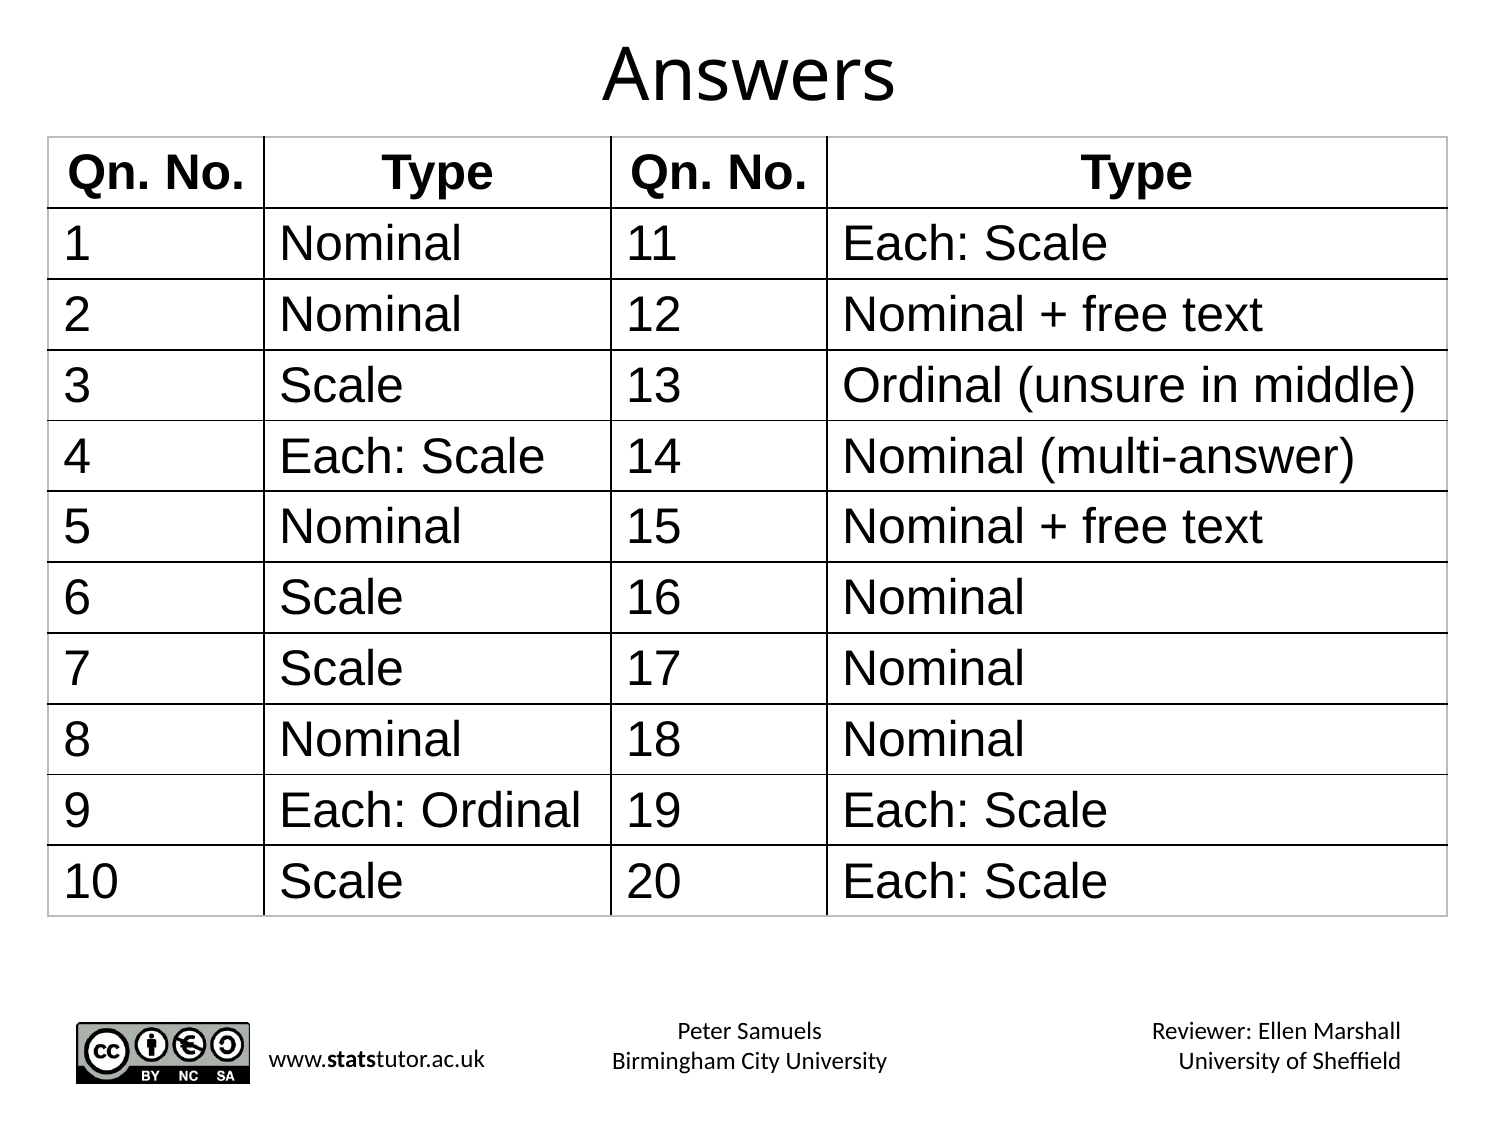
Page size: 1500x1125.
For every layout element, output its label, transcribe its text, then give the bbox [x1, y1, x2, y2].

table_cell 13 [612, 351, 826, 420]
table_cell 3 [49, 351, 263, 420]
table_cell Scale [265, 634, 610, 703]
table_cell Scale [265, 351, 610, 420]
table_cell 19 [612, 775, 826, 844]
table_header Qn. No. [49, 138, 263, 207]
table_cell 20 [612, 846, 826, 915]
table_cell 8 [49, 705, 263, 774]
table_cell Nominal (multi-answer) [828, 421, 1446, 490]
table_cell 5 [49, 492, 263, 561]
table_cell 1 [49, 209, 263, 278]
table_cell Nominal [828, 705, 1446, 774]
table_cell Nominal [265, 209, 610, 278]
table_header Type [265, 138, 610, 207]
table_cell Nominal [828, 634, 1446, 703]
text_box Peter Samuels Birmingham City University [549, 1007, 951, 1083]
table_cell 17 [612, 634, 826, 703]
table_cell Each: Scale [265, 421, 610, 490]
table_cell Scale [265, 846, 610, 915]
table_cell 14 [612, 421, 826, 490]
table_cell Each: Ordinal [265, 775, 610, 844]
table_cell Nominal [828, 563, 1446, 632]
table_cell Nominal [265, 492, 610, 561]
table_cell 10 [49, 846, 263, 915]
picture [76, 1022, 251, 1084]
table_cell 15 [612, 492, 826, 561]
table_cell 18 [612, 705, 826, 774]
table_cell Each: Scale [828, 775, 1446, 844]
table_cell 6 [49, 563, 263, 632]
table_cell 16 [612, 563, 826, 632]
table_cell Each: Scale [828, 846, 1446, 915]
table_cell Nominal + free text [828, 492, 1446, 561]
table_cell 11 [612, 209, 826, 278]
table_cell Scale [265, 563, 610, 632]
text_box www.statstutor.ac.uk [254, 1035, 538, 1080]
table_header Type [828, 138, 1446, 207]
table_header Qn. No. [612, 138, 826, 207]
table_cell 9 [49, 775, 263, 844]
table_cell Nominal + free text [828, 280, 1446, 349]
table_cell 2 [49, 280, 263, 349]
table_cell Nominal [265, 705, 610, 774]
table_cell 12 [612, 280, 826, 349]
table_cell 4 [49, 421, 263, 490]
text_box Reviewer: Ellen Marshall University of Sheffield [1038, 1007, 1417, 1083]
title Answers [75, 19, 1425, 124]
table_cell 7 [49, 634, 263, 703]
table_cell Nominal [265, 280, 610, 349]
table_cell Each: Scale [828, 209, 1446, 278]
table_cell Ordinal (unsure in middle) [828, 351, 1446, 420]
